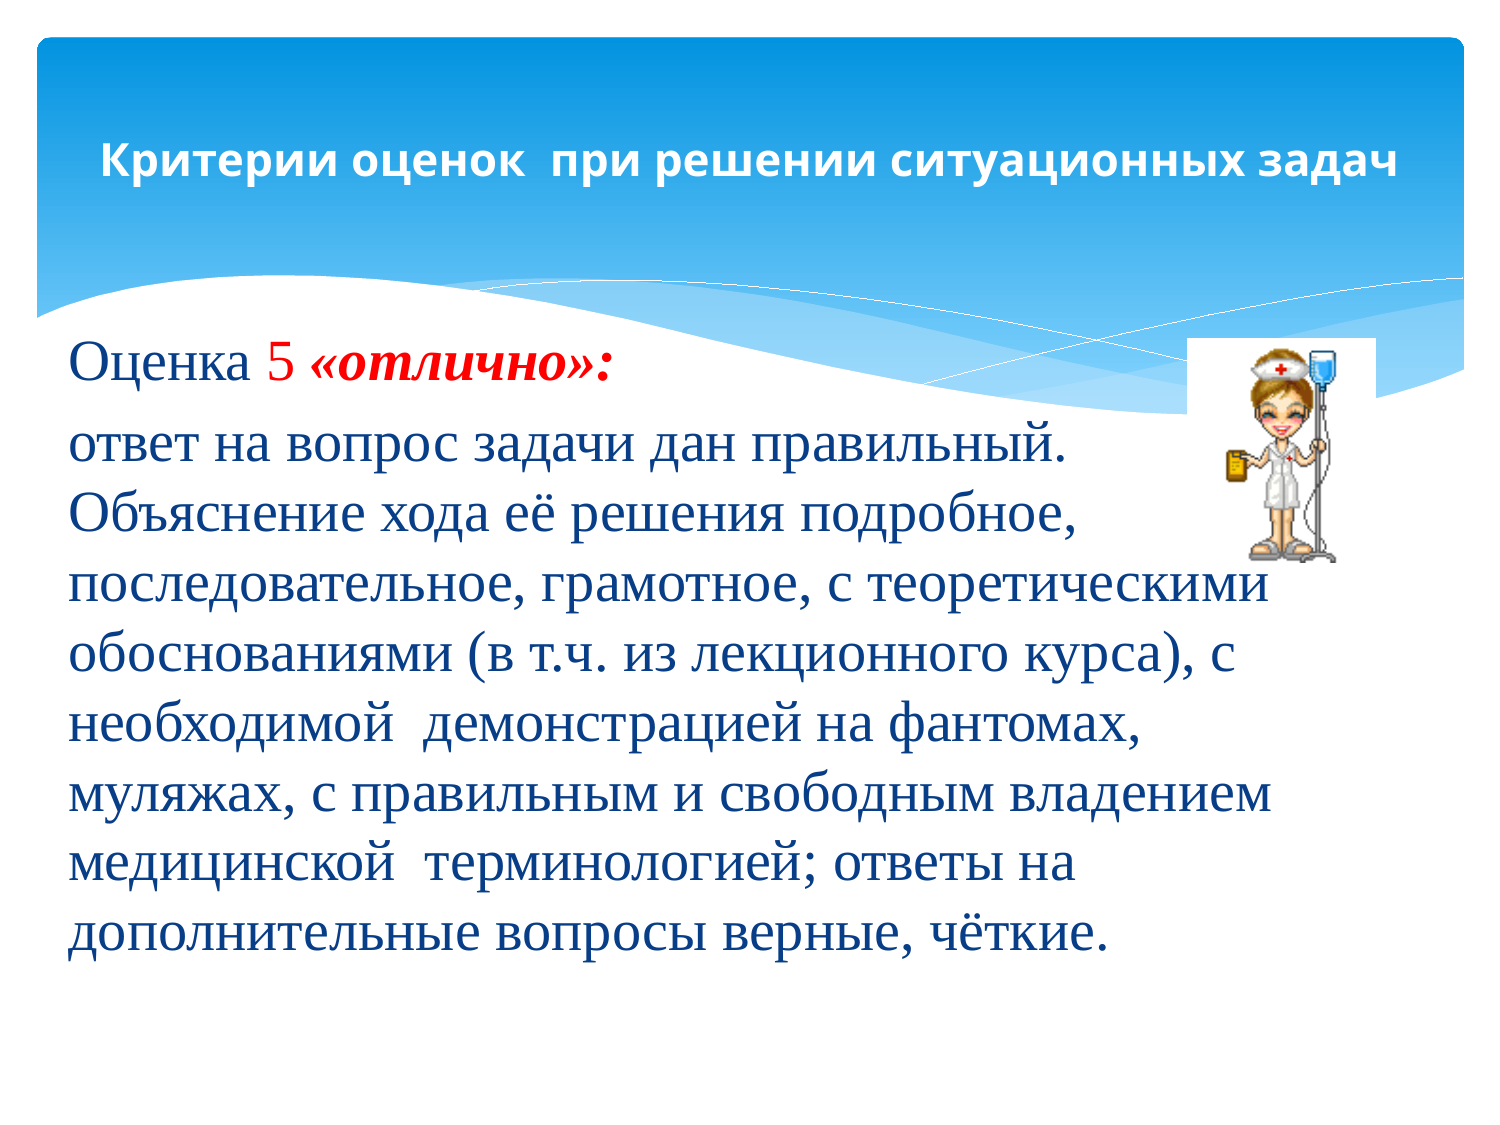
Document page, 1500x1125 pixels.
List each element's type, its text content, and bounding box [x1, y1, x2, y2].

picture [1186, 337, 1377, 563]
title Критерии оценок при решении ситуационных задач [75, 55, 1425, 261]
list Оценка 5 «отлично»: ответ на вопрос задачи дан правильный. Объяснение хода её решения подробное, последовательное, грамотное, с теоретическими обоснованиями (в т.ч. из лекционного курса), с необходимой демонстрацией на фантомах, муляжах, с правильным и свободным владением медицинской терминологией; ответы на дополнительные вопросы верные, чёткие. [53, 314, 1359, 1059]
